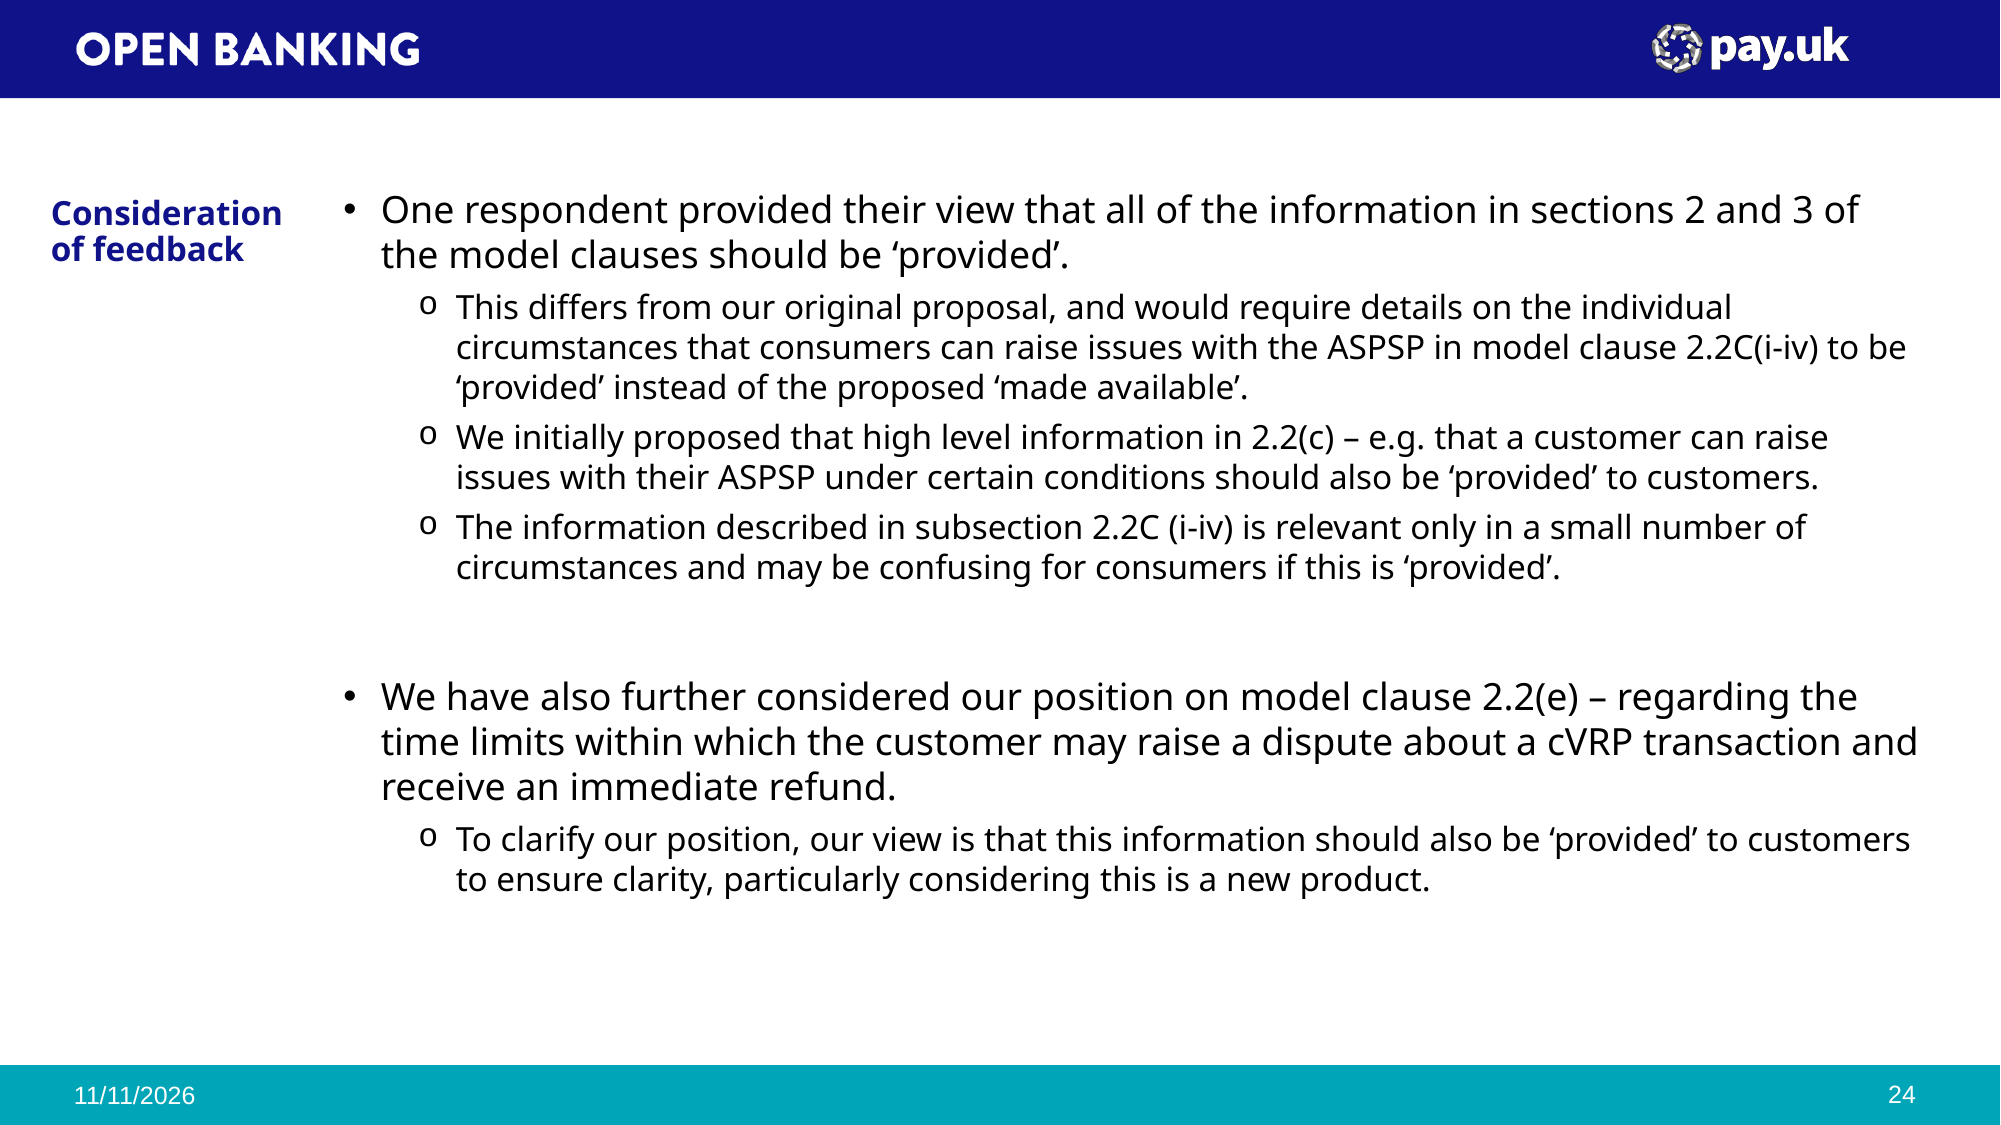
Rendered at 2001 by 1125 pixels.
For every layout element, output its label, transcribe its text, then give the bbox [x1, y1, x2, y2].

footer [662, 1064, 1338, 1124]
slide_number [59, 1065, 509, 1125]
picture [1644, 12, 1856, 78]
picture [43, 0, 452, 99]
slide_number 24 [1412, 1064, 1932, 1124]
title Consideration of feedback [35, 189, 329, 365]
list One respondent provided their view that all of the information in sections 2 and 3 of the model clauses should be ‘provided’. This differs from our original proposal, and would require details on the individual circumstances that consumers can raise issues with the ASPSP in model clause 2.2C(i-iv) to be ‘provided’ instead of the proposed ‘made available’. We initially proposed that high level information in 2.2(c) – e.g. that a customer can raise issues with their ASPSP under certain conditions should also be ‘provided’ to customers. The information described in subsection 2.2C (i-iv) is relevant only in a small number of circumstances and may be confusing for consumers if this is ‘provided’. We have also further considered our position on model clause 2.2(e) – regarding the time limits within which the customer may raise a dispute about a cVRP transaction and receive an immediate refund. To clarify our position, our view is that this information should also be ‘provided’ to customers to ensure clarity, particularly considering this is a new product. [328, 178, 1942, 1029]
